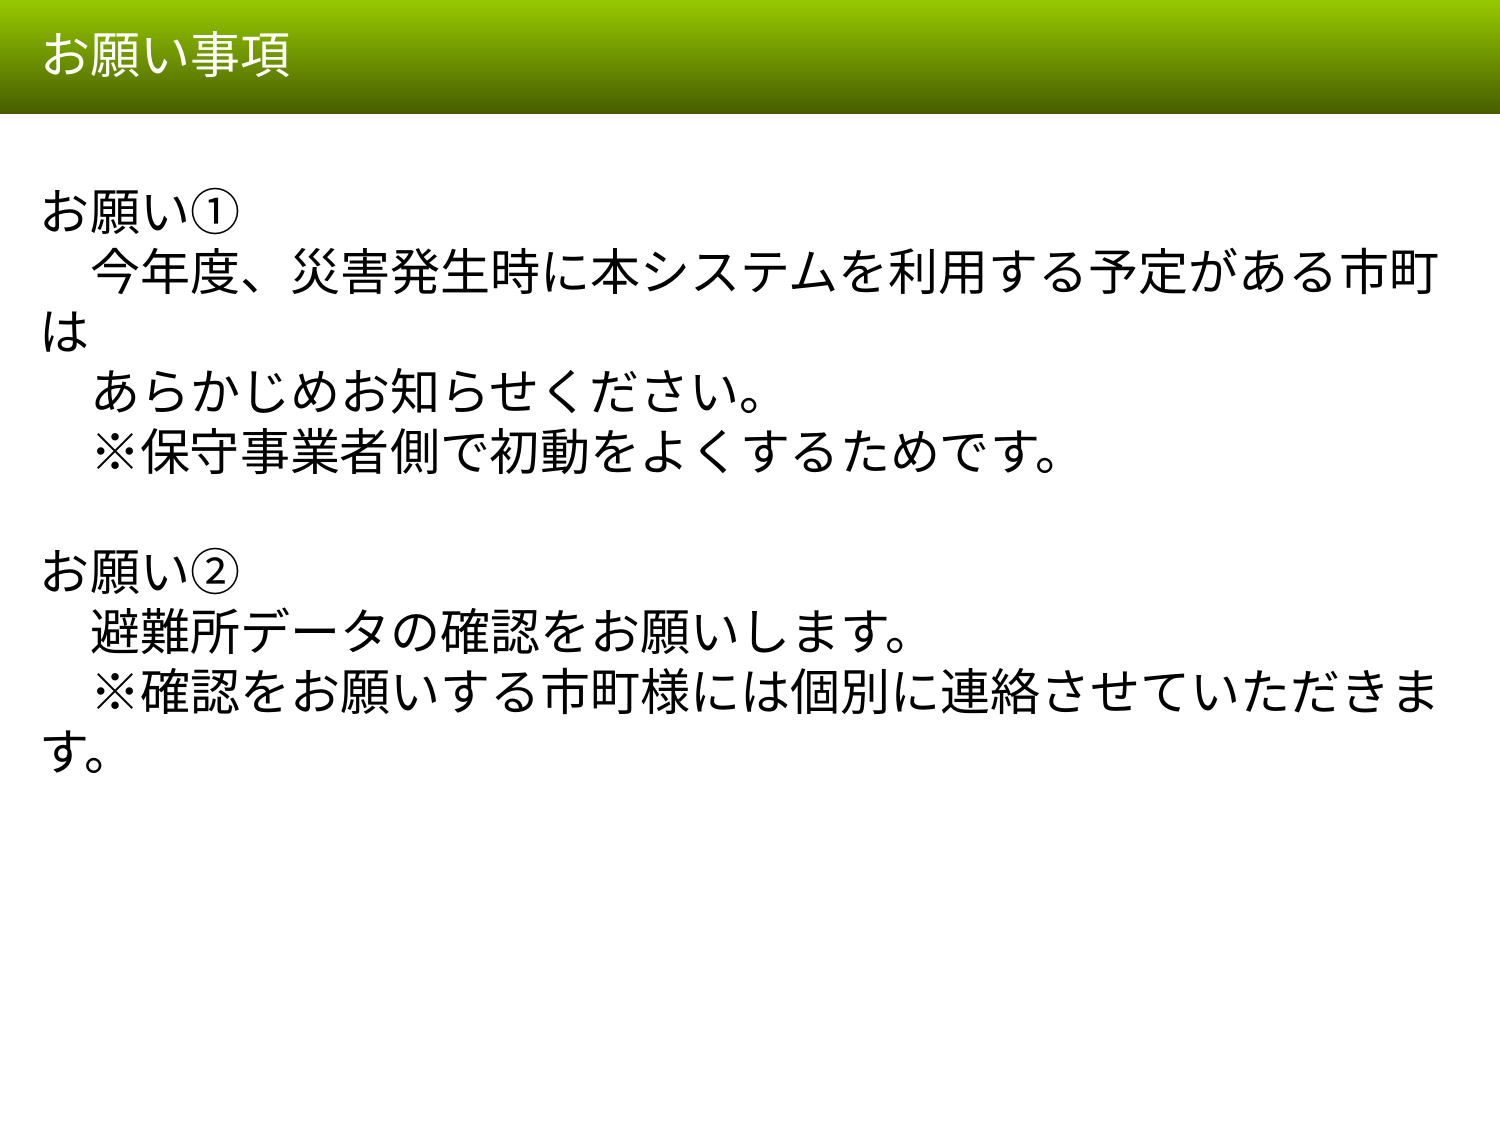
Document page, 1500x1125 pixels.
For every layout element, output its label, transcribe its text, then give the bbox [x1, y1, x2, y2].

text_box お願い① 今年度、災害発生時に本システムを利用する予定がある市町は あらかじめお知らせください。 ※保守事業者側で初動をよくするためです。 お願い② 避難所データの確認をお願いします。 ※確認をお願いする市町様には個別に連絡させていただきます。 [25, 172, 1473, 788]
title お願い事項 [25, 12, 1471, 96]
